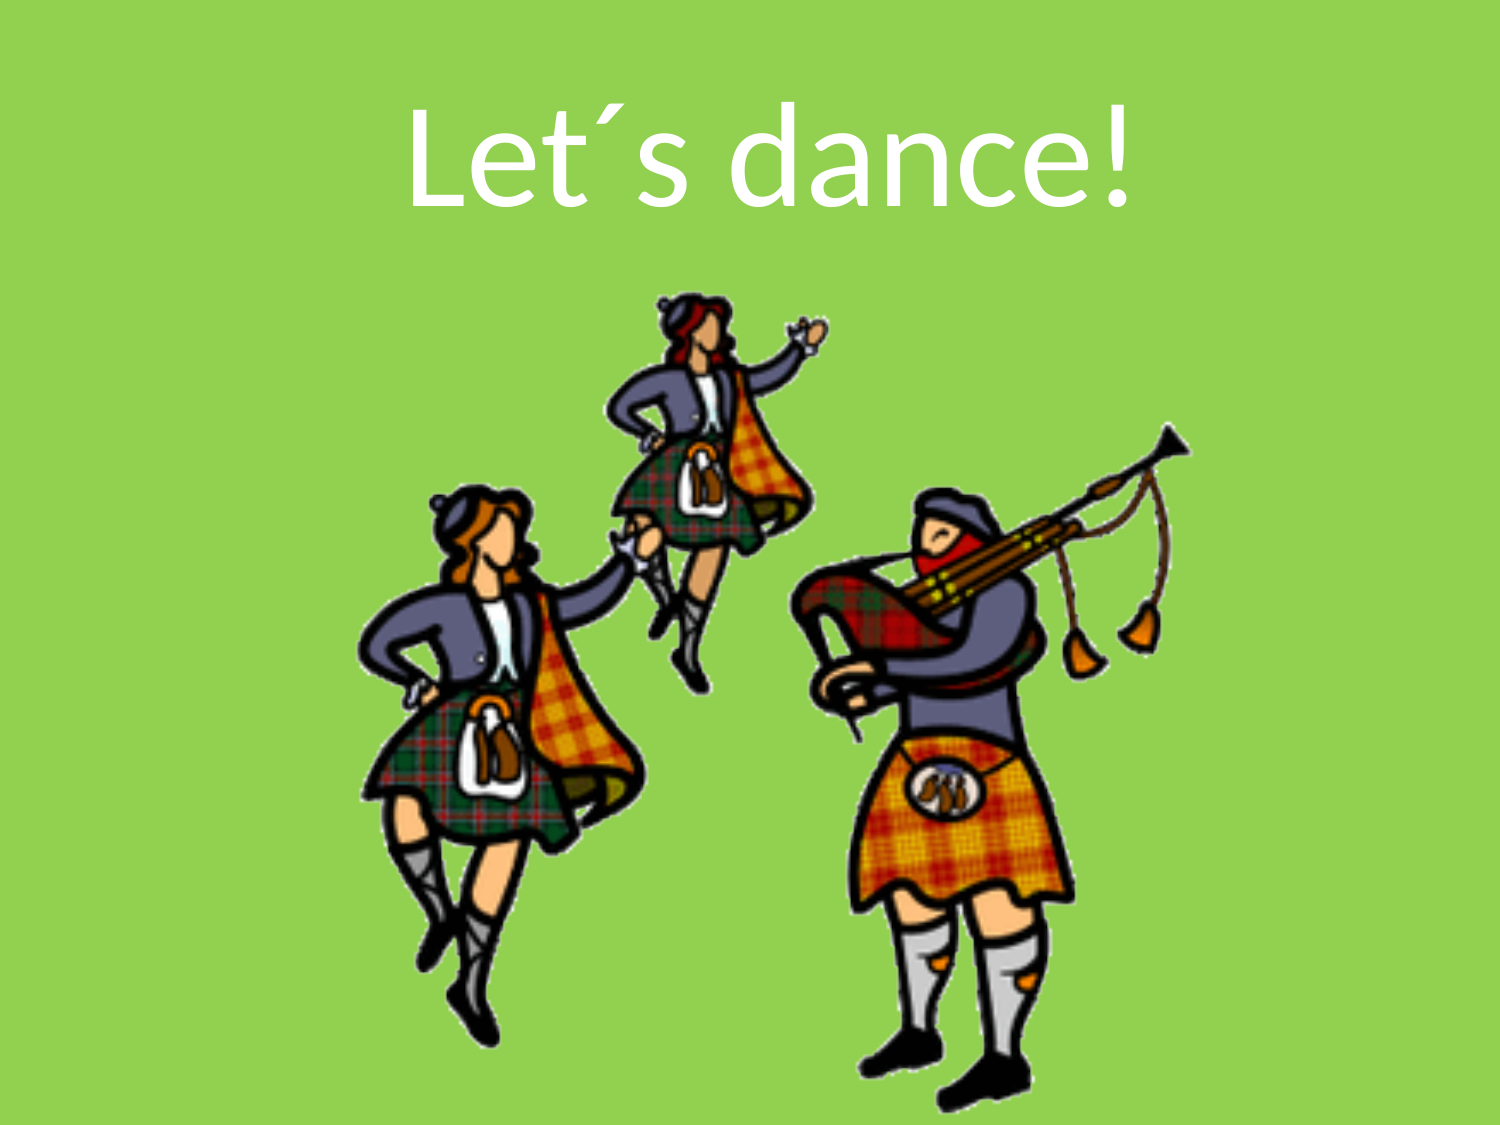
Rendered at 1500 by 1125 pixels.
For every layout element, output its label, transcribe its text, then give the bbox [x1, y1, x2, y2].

picture [351, 269, 1208, 1125]
title Let´s dance! [105, 0, 1442, 293]
